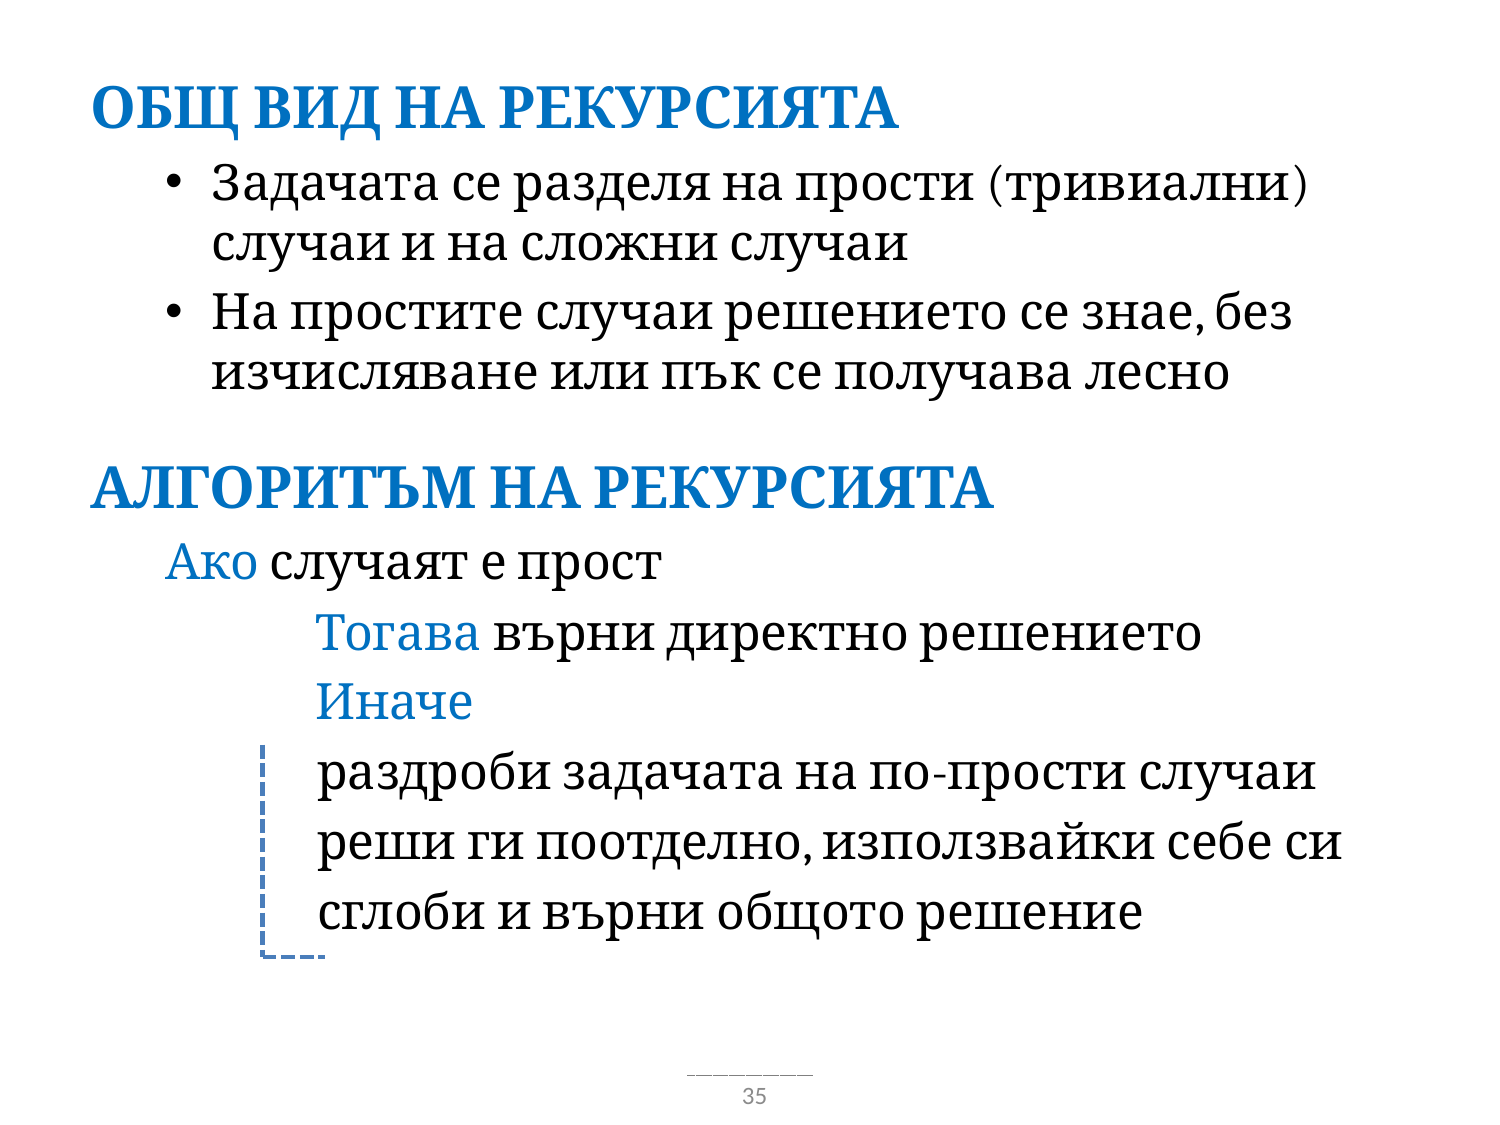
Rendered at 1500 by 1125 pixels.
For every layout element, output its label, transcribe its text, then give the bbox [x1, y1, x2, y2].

list Общ вид на рекурсията Задачата се разделя на прости (тривиални) случаи и на сложни случаи На простите случаи решението се знае, без изчисляване или пък се получава лесно Алгоритъм на рекурсията Ако случаят е прост Тогава върни директно решението Иначе раздроби задачата на по-прости случаи реши ги поотделно, използвайки себе си сглоби и върни общото решение [75, 62, 1450, 1063]
slide_number 35 [579, 1065, 930, 1125]
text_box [262, 744, 326, 958]
